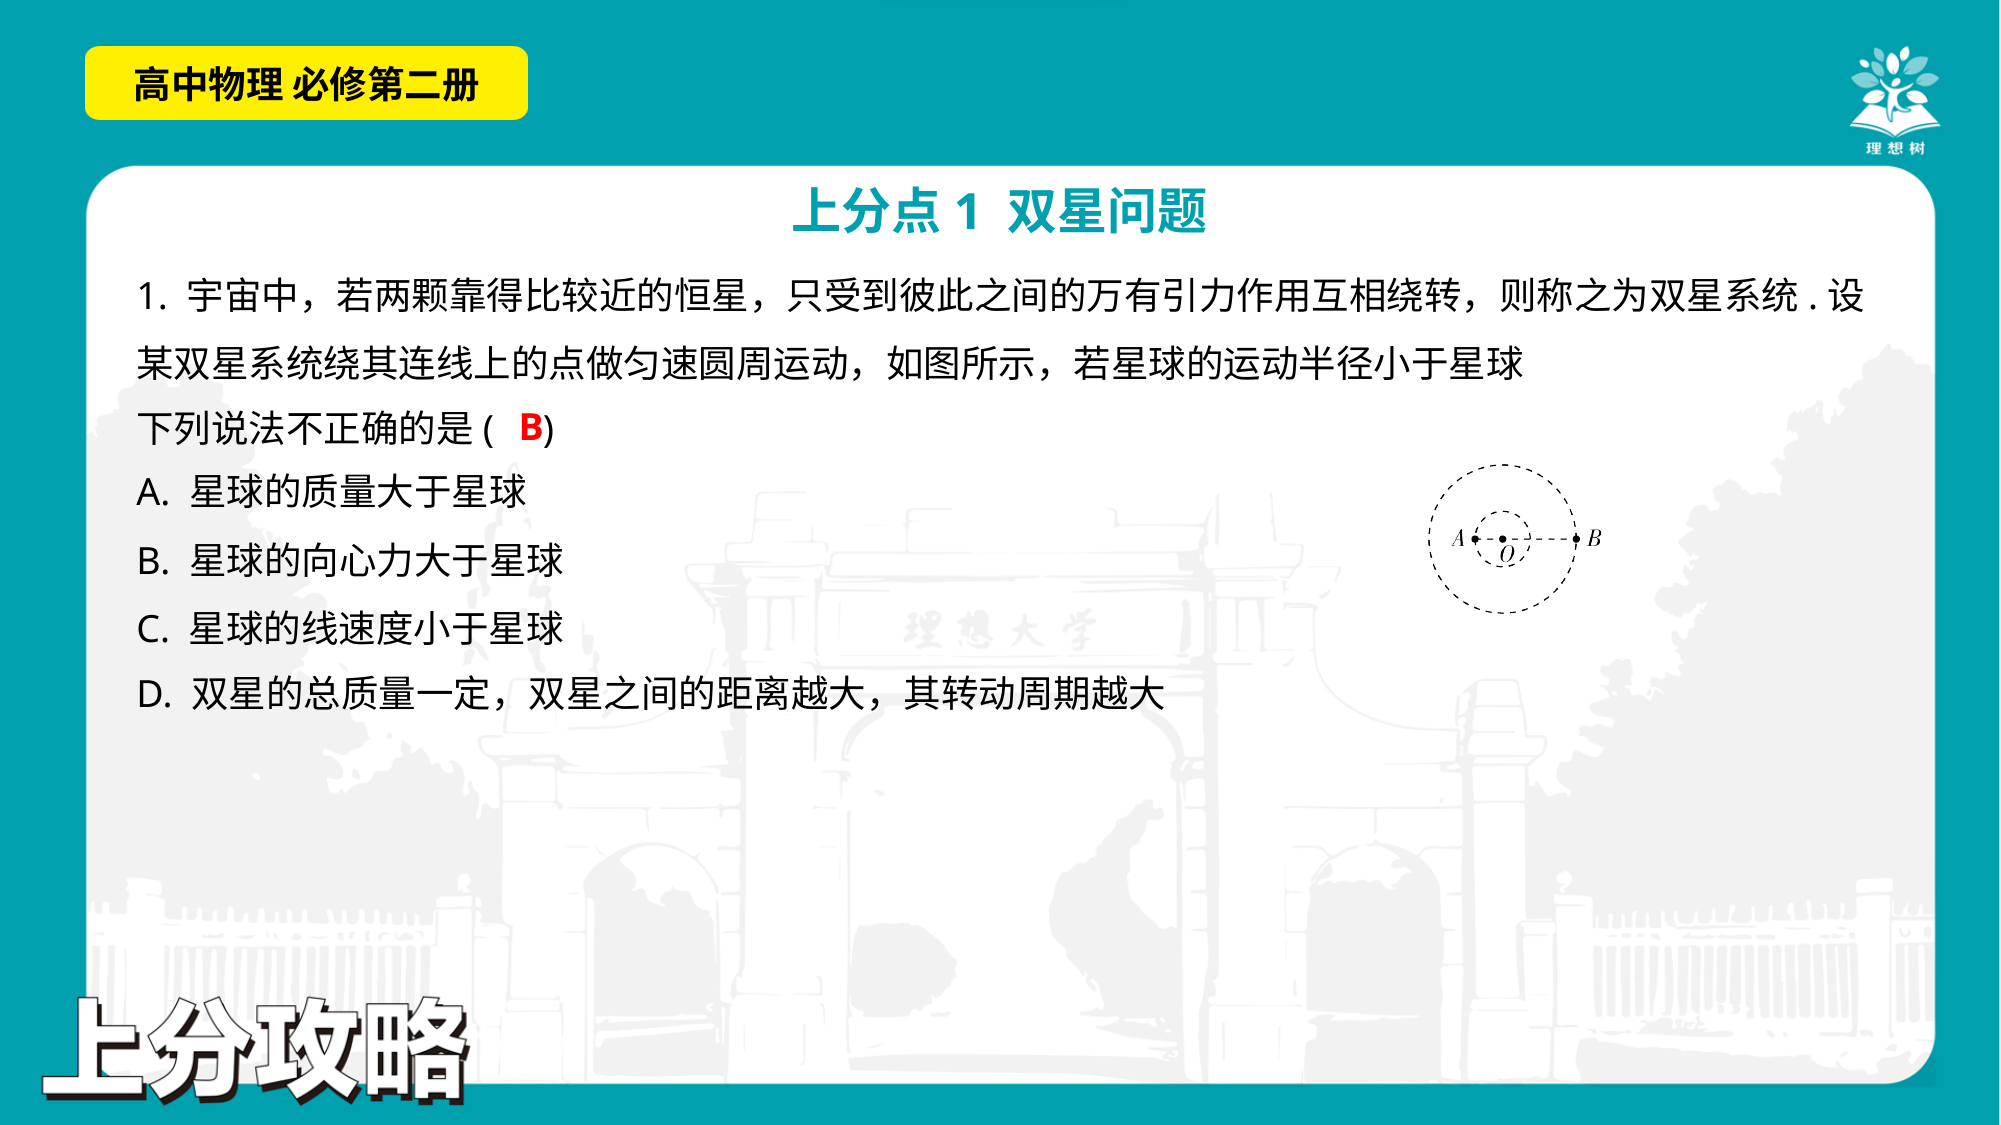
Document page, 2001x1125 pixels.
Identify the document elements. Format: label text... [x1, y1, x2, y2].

text_box B [504, 383, 559, 442]
picture [0, 0, 2000, 1125]
